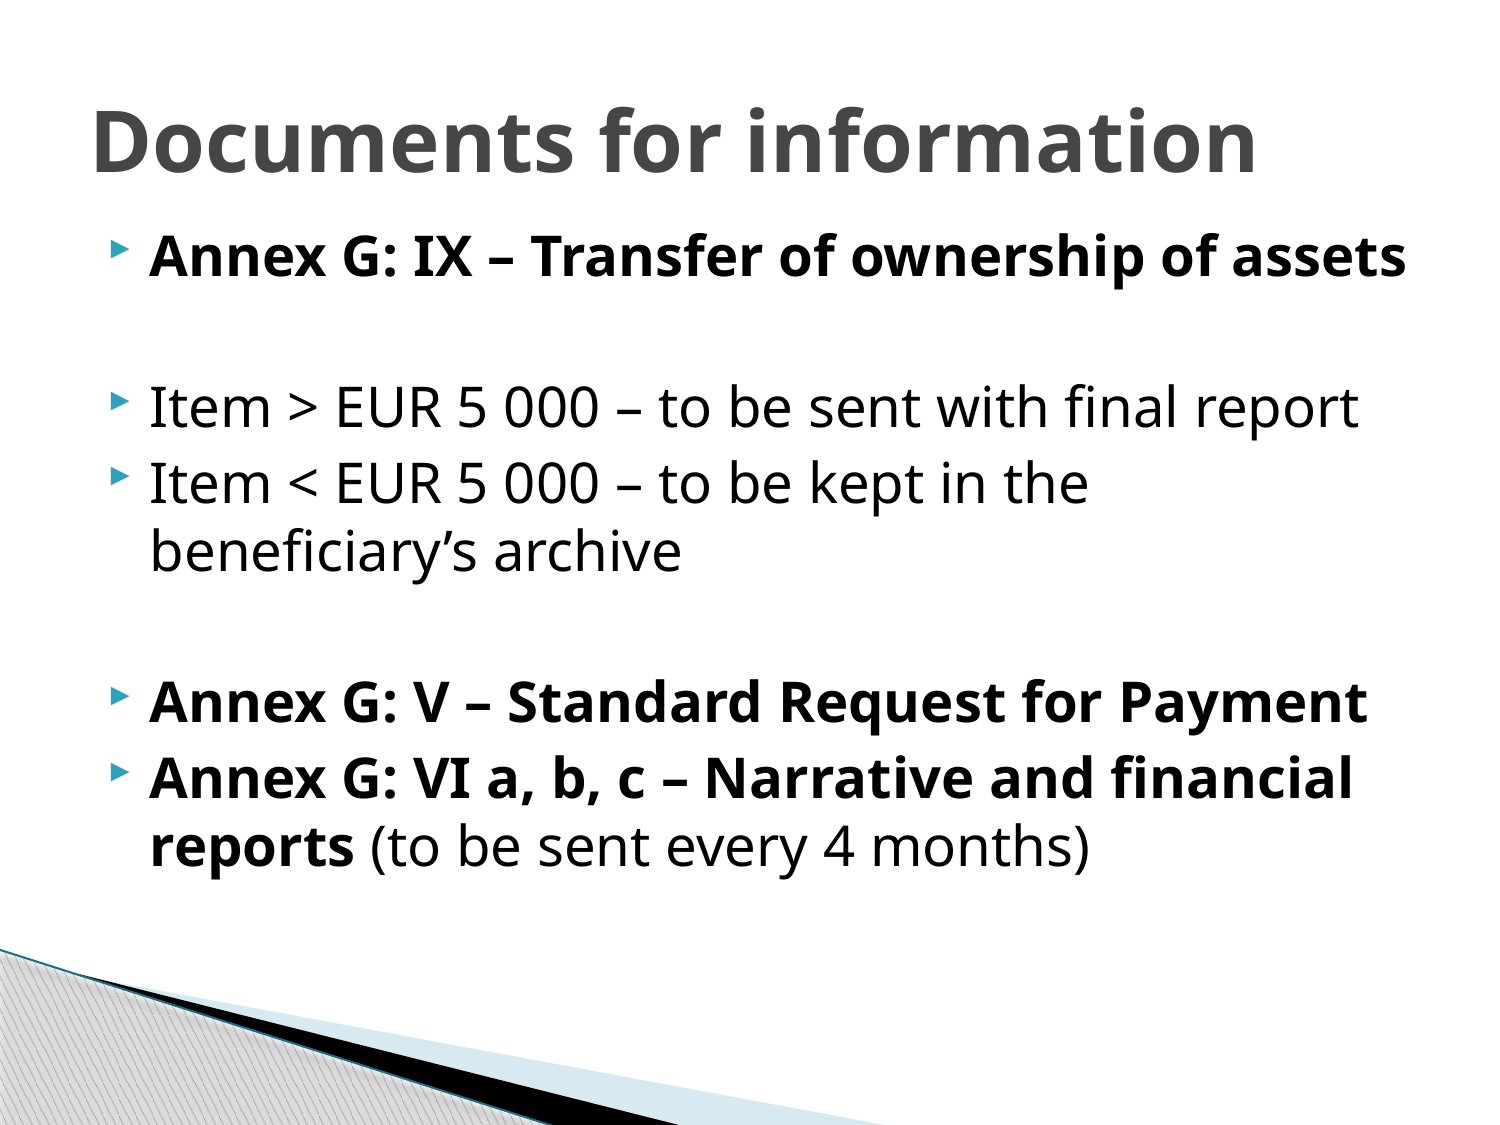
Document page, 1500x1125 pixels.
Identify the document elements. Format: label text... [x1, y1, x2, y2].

title Documents for information [75, 45, 1425, 233]
list Annex G: IX – Transfer of ownership of assets Item > EUR 5 000 – to be sent with final report Item < EUR 5 000 – to be kept in the beneficiary’s archive Annex G: V – Standard Request for Payment Annex G: VI a, b, c – Narrative and financial reports (to be sent every 4 months) [75, 233, 1425, 955]
